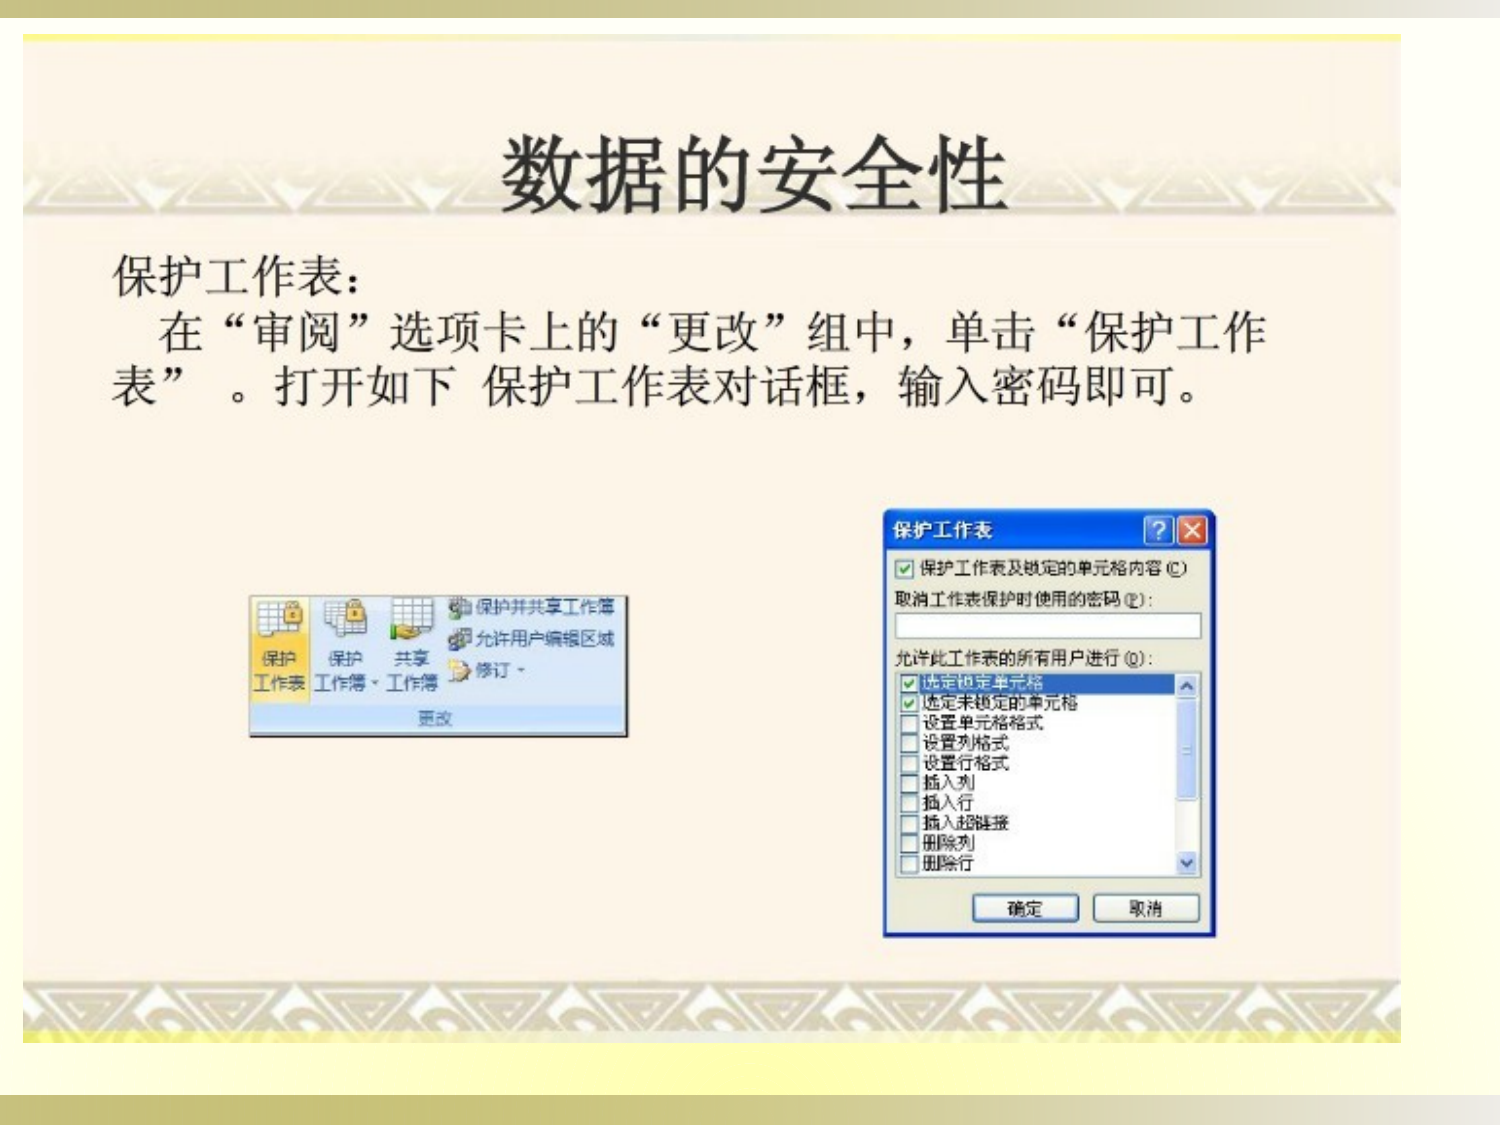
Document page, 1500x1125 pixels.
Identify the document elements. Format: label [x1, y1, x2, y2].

picture [22, 33, 1401, 1044]
